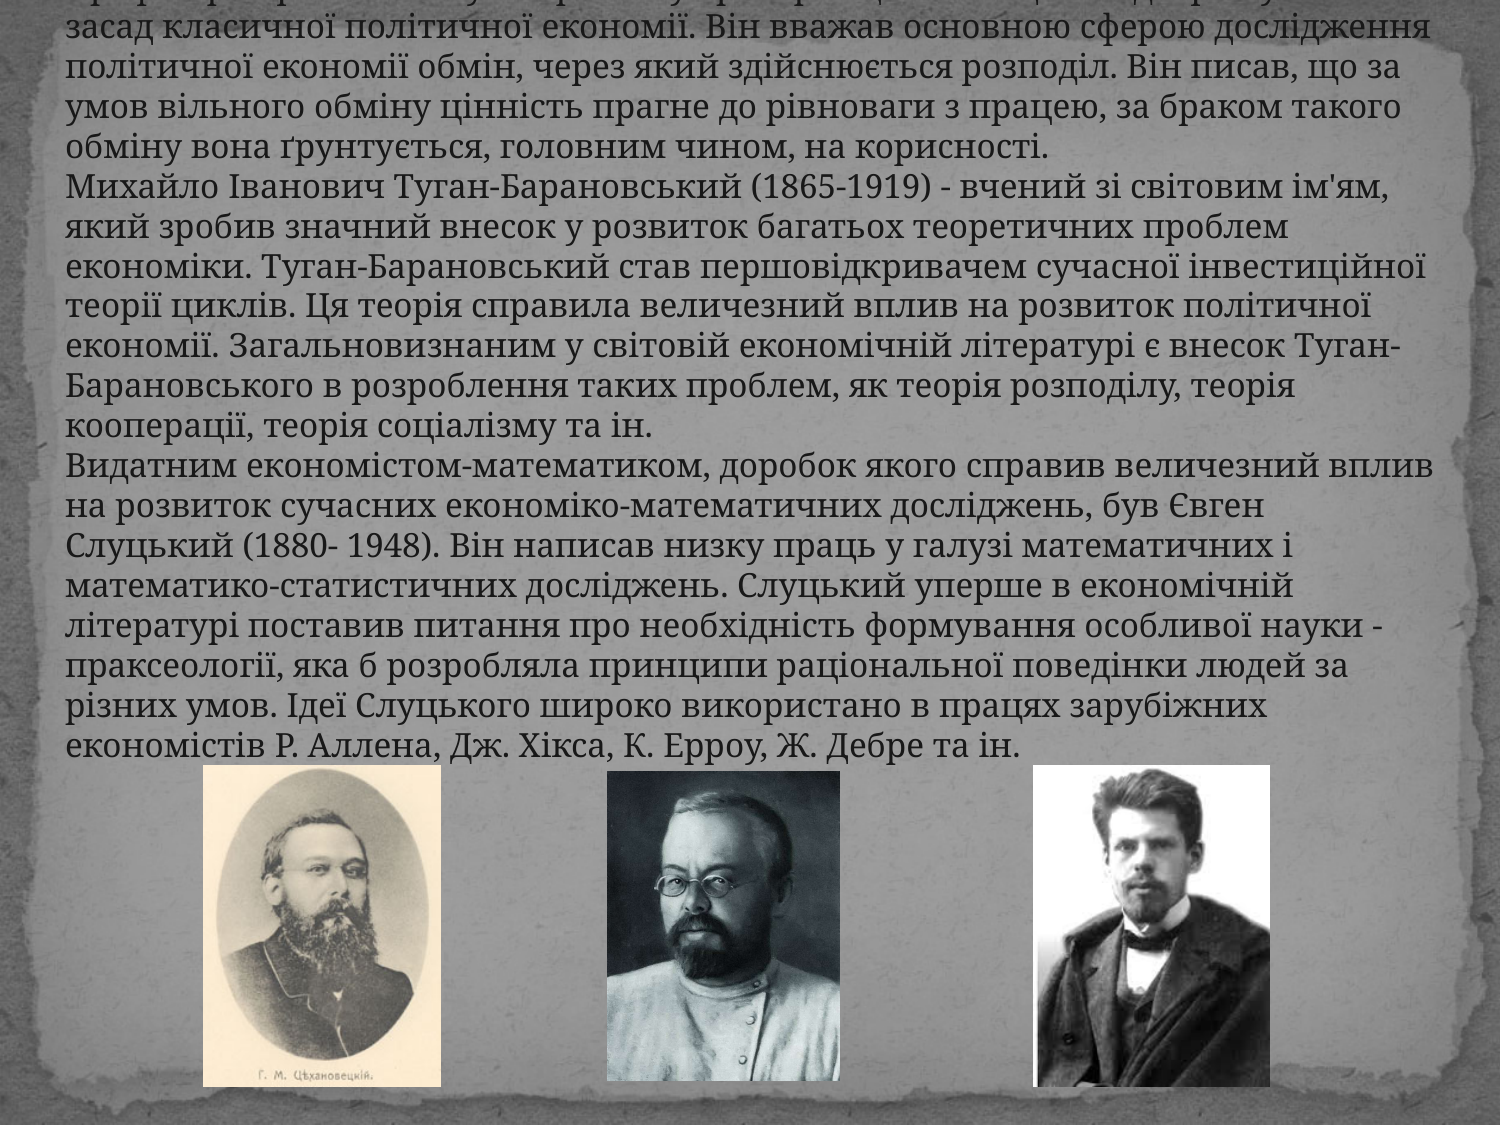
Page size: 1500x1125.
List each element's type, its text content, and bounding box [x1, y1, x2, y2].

picture [0, 0, 1500, 1125]
title Професор Харківського університету Григорій Цехановецький дотримувався засад класичної політичної економії. Він вважав основною сферою дослідження політичної економії обмін, через який здійснюється розподіл. Він писав, що за умов вільного обміну цінність прагне до рівноваги з працею, за браком такого обміну вона ґрунтується, головним чином, на корисності. Михайло Іванович Туган-Барановський (1865-1919) - вчений зі світовим ім'ям, який зробив значний внесок у розвиток багатьох теоретичних проблем економіки. Туган-Барановський став першовідкривачем сучасної інвестиційної теорії циклів. Ця теорія справила величезний вплив на розвиток політичної економії. Загальновизнаним у світовій економічній літературі є внесок Туган-Барановського в розроблення таких проблем, як теорія розподілу, теорія кооперації, теорія соціалізму та ін. Видатним економістом-математиком, доробок якого справив величезний вплив на розвиток сучасних економіко-математичних досліджень, був Євген Слуцький (1880- 1948). Він написав низку праць у галузі математичних і математико-статистичних досліджень. Слуцький уперше в економічній літературі поставив питання про необхідність формування особливої науки - праксеології, яка б розробляла принципи раціональної поведінки людей за різних умов. Ідеї Слуцького широко використано в працях зарубіжних економістів Р. Аллена, Дж. Хікса, К. Ерроу, Ж. Дебре та ін. [50, 48, 1454, 772]
